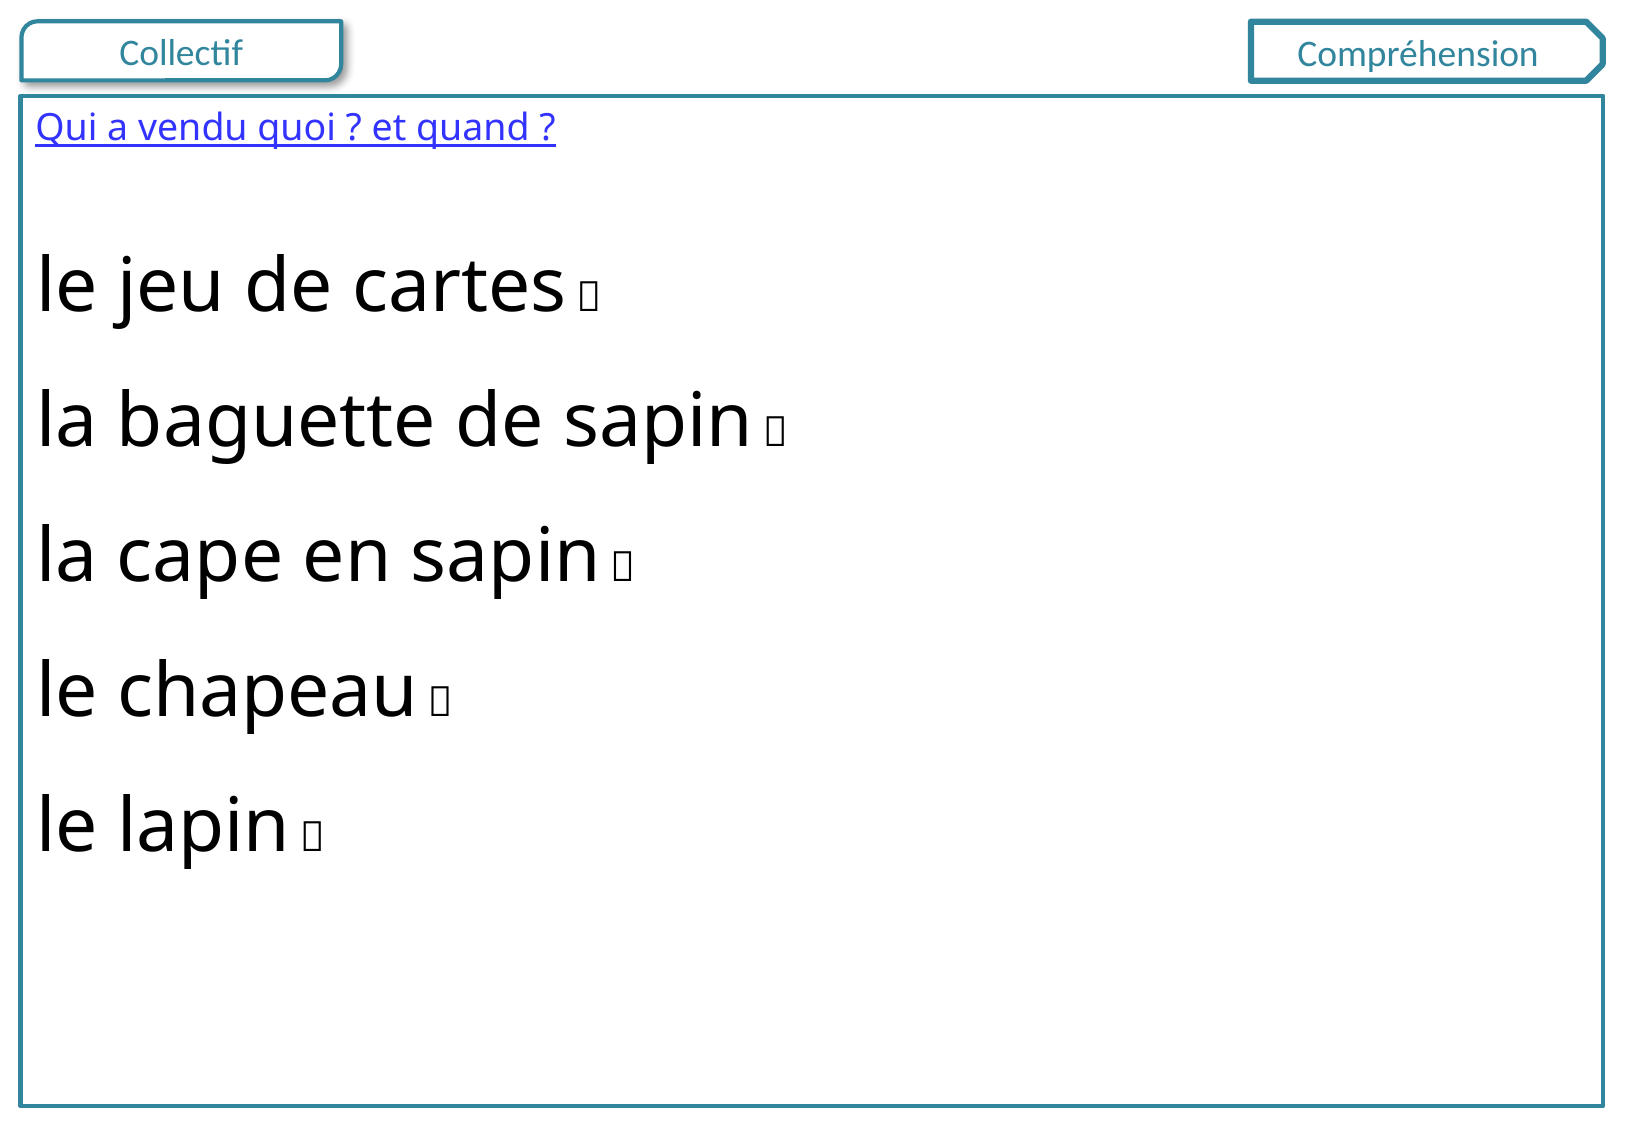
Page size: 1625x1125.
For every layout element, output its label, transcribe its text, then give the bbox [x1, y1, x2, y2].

list le jeu de cartes  la baguette de sapin  la cape en sapin  le chapeau  le lapin  [21, 184, 1604, 1106]
list Compréhension [1251, 21, 1585, 81]
list Qui a vendu quoi ? et quand ? [18, 94, 1605, 1108]
